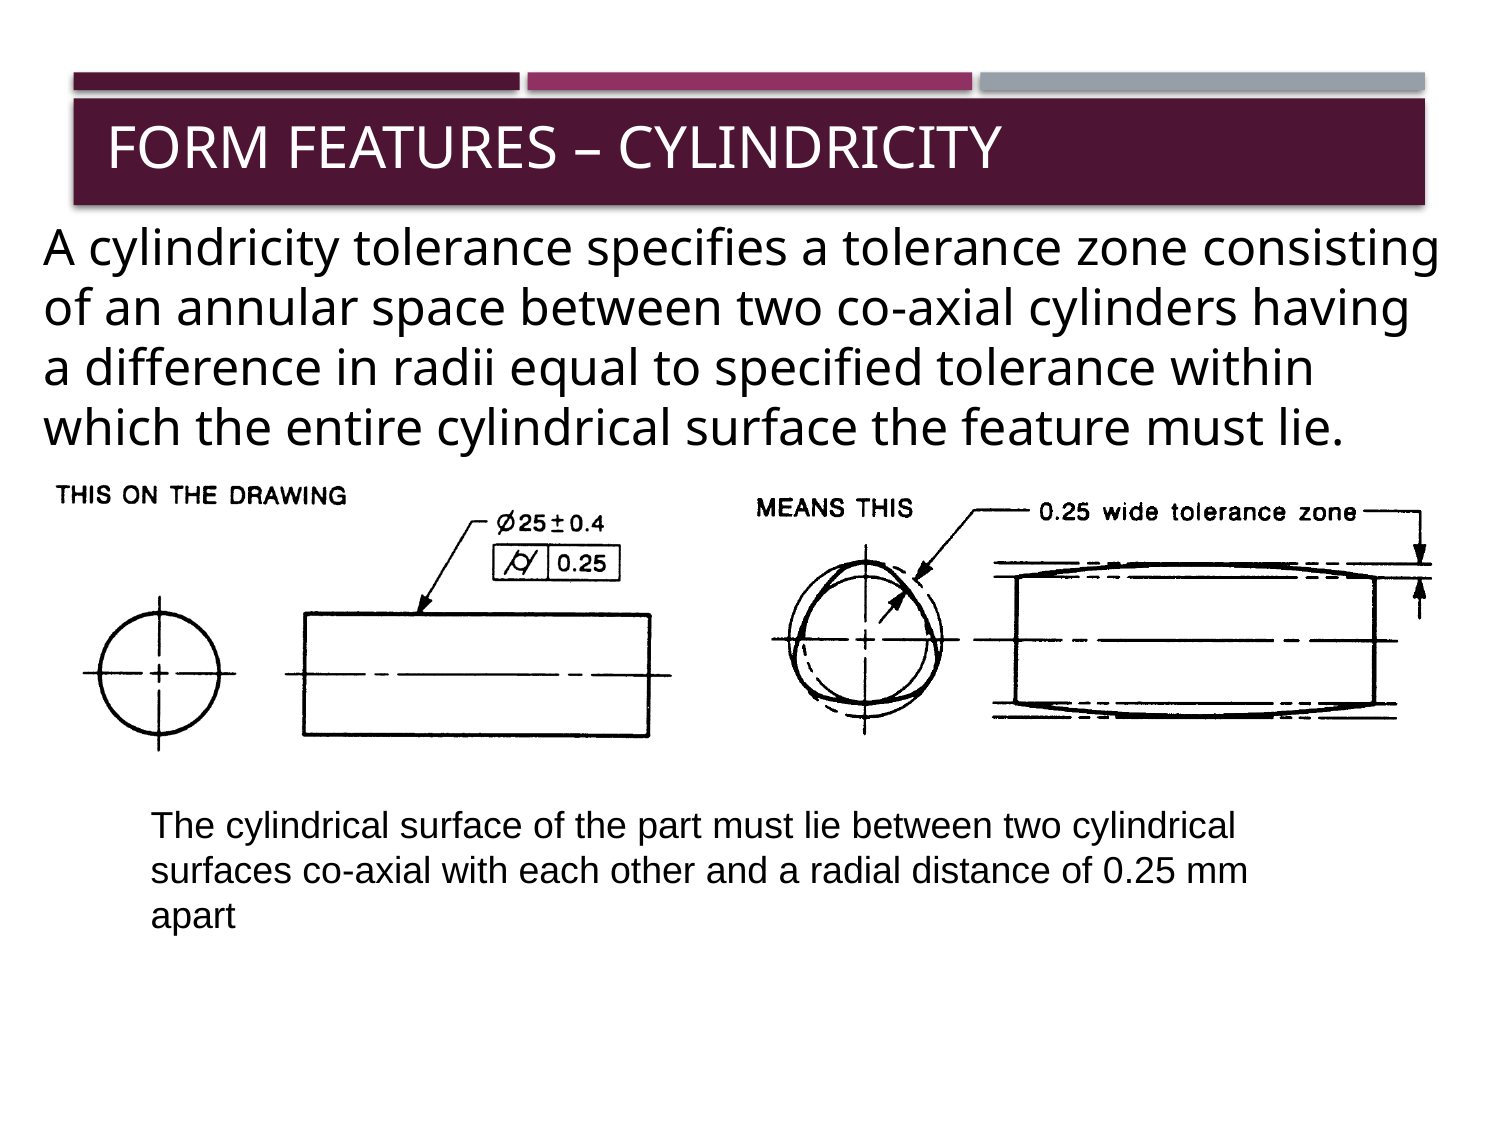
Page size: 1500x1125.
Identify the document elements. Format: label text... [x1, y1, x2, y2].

text_box The cylindrical surface of the part must lie between two cylindrical surfaces co-axial with each other and a radial distance of 0.25 mm apart [135, 794, 1300, 944]
picture [52, 477, 687, 776]
picture [748, 488, 1444, 741]
title Form Features – Cylindricity [91, 57, 1400, 188]
text_box A cylindricity tolerance specifies a tolerance zone consisting of an annular space between two co-axial cylinders having a difference in radii equal to specified tolerance within which the entire cylindrical surface the feature must lie. [29, 208, 1457, 463]
